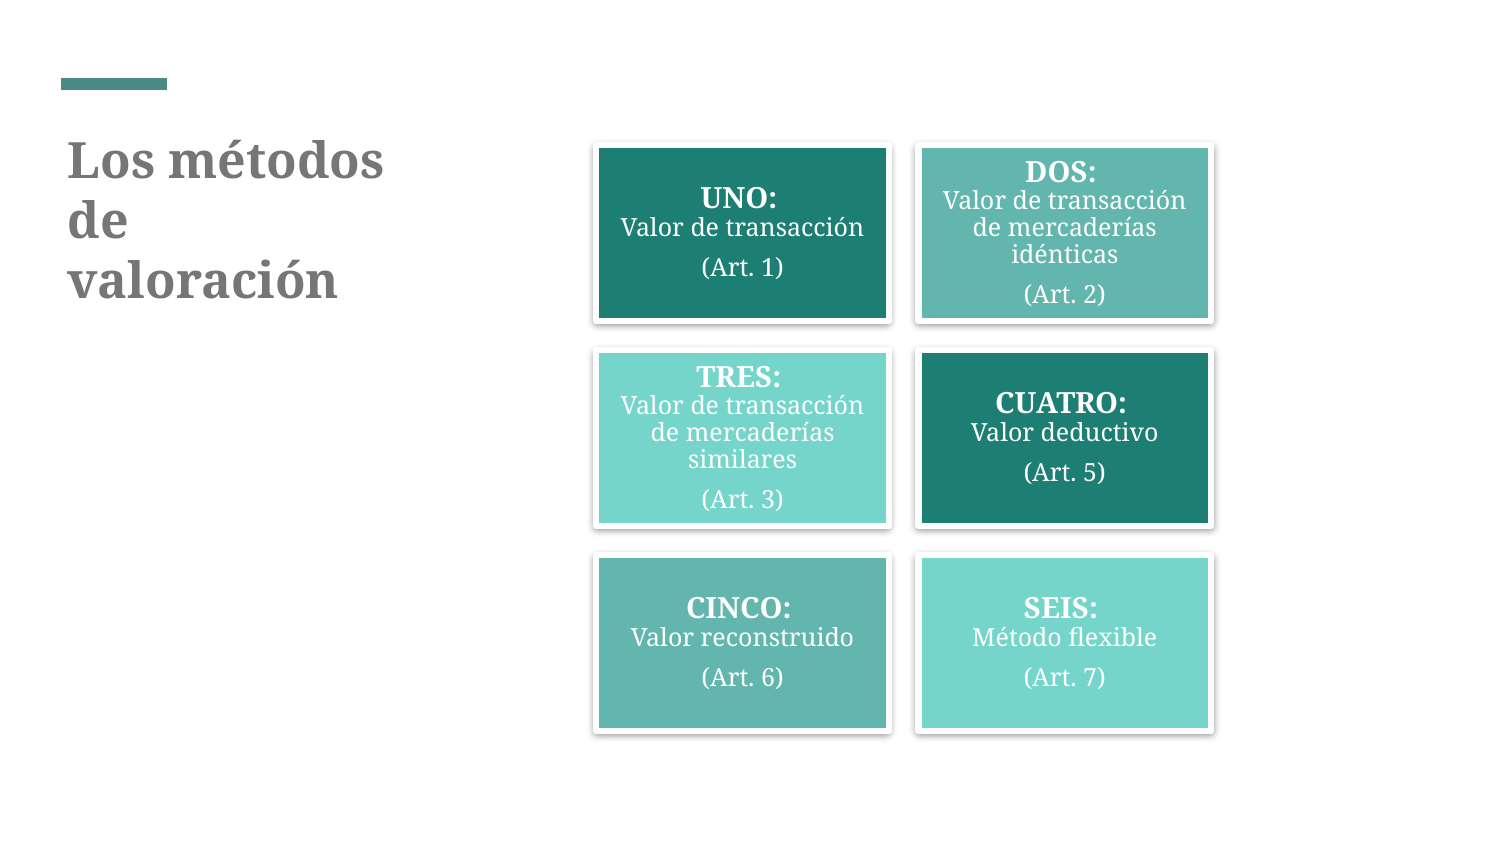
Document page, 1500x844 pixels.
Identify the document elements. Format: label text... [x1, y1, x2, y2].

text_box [551, 144, 1257, 732]
title Los métodos de valoración [52, 113, 405, 631]
